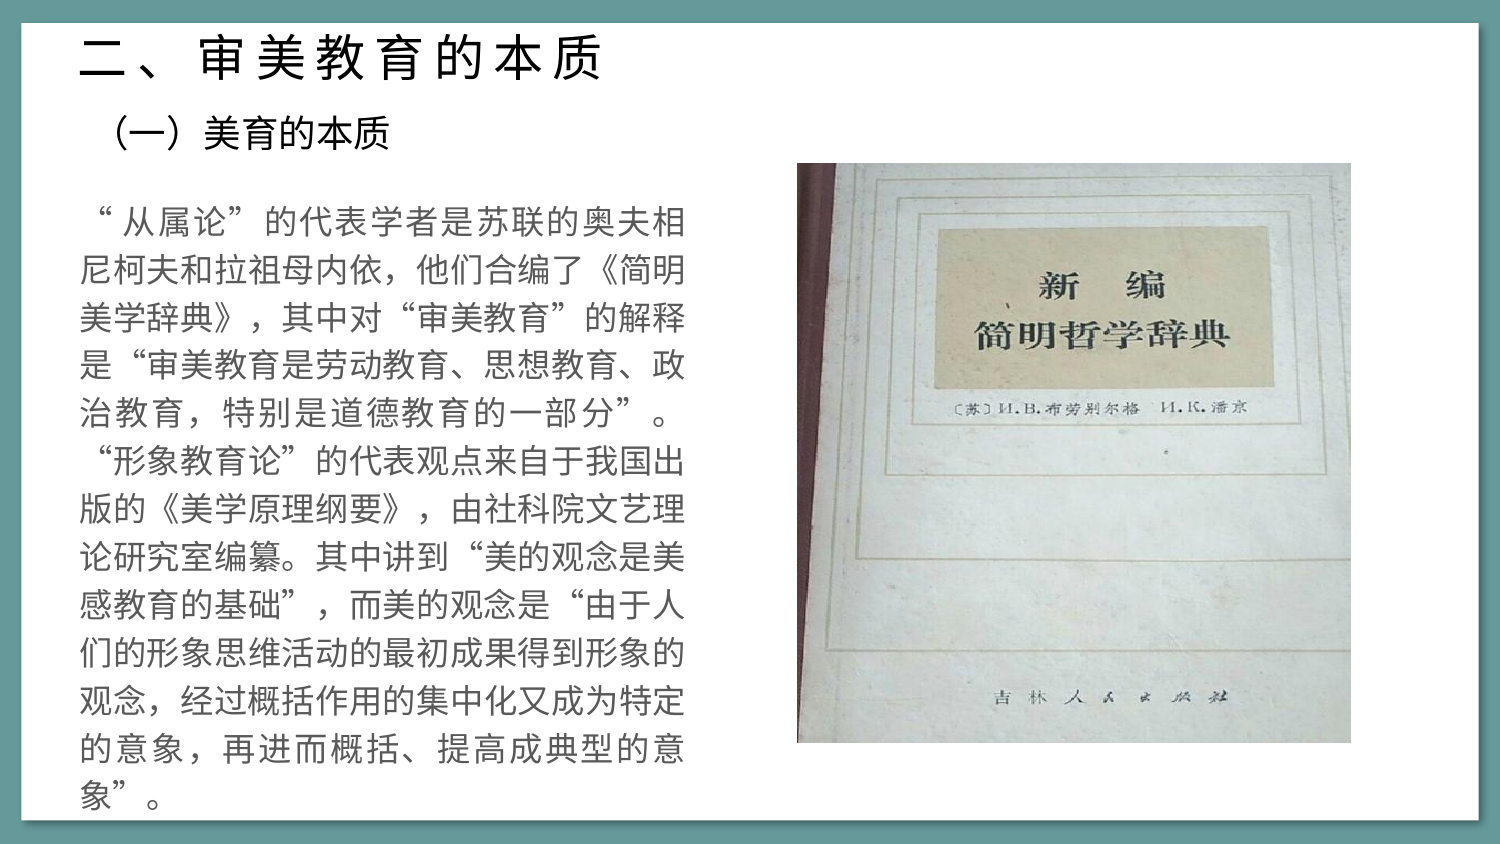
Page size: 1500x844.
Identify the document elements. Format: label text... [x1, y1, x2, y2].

text_box 二、审美教育的本质 [64, 20, 830, 94]
text_box （一）美育的本质 [76, 102, 407, 163]
text_box “从属论”的代表学者是苏联的奥夫相尼柯夫和拉祖母内依，他们合编了《简明美学辞典》，其中对“审美教育”的解释是“审美教育是劳动教育、思想教育、政治教育，特别是道德教育的一部分”。“形象教育论”的代表观点来自于我国出版的《美学原理纲要》，由社科院文艺理论研究室编纂。其中讲到“美的观念是美感教育的基础”，而美的观念是“由于人们的形象思维活动的最初成果得到形象的观念，经过概括作用的集中化又成为特定的意象，再进而概括、提高成典型的意象”。 [64, 185, 701, 823]
picture [796, 163, 1352, 743]
